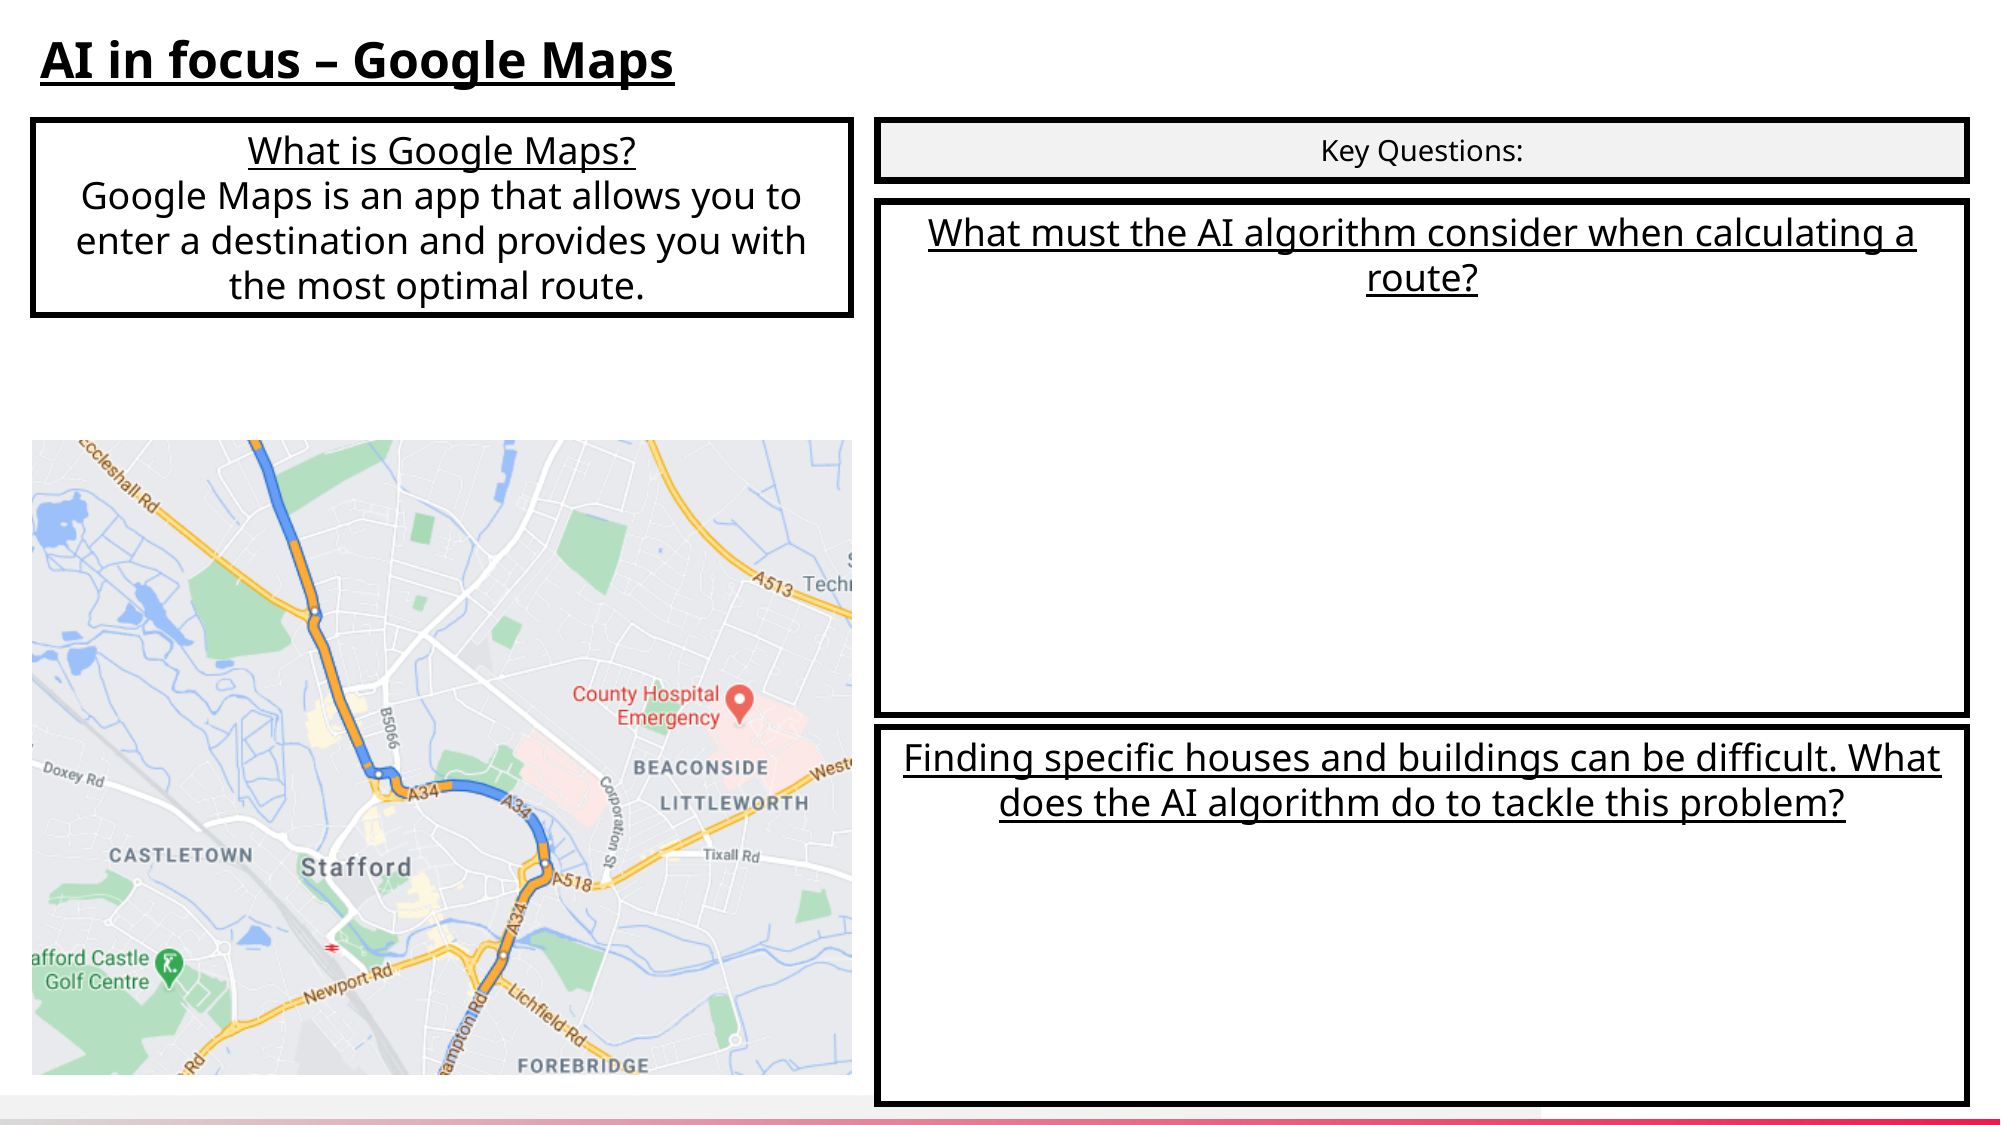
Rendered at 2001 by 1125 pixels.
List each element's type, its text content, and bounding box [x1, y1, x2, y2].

text_box Key Questions: [876, 119, 1968, 182]
text_box AI in focus – Google Maps [25, 21, 1095, 96]
picture [32, 440, 852, 1075]
text_box Finding specific houses and buildings can be difficult. What does the AI algorithm do to tackle this problem? [876, 726, 1968, 1105]
text_box What is Google Maps? Google Maps is an app that allows you to enter a destination and provides you with the most optimal route. [32, 119, 852, 316]
text_box What must the AI algorithm consider when calculating a route? [876, 201, 1968, 716]
